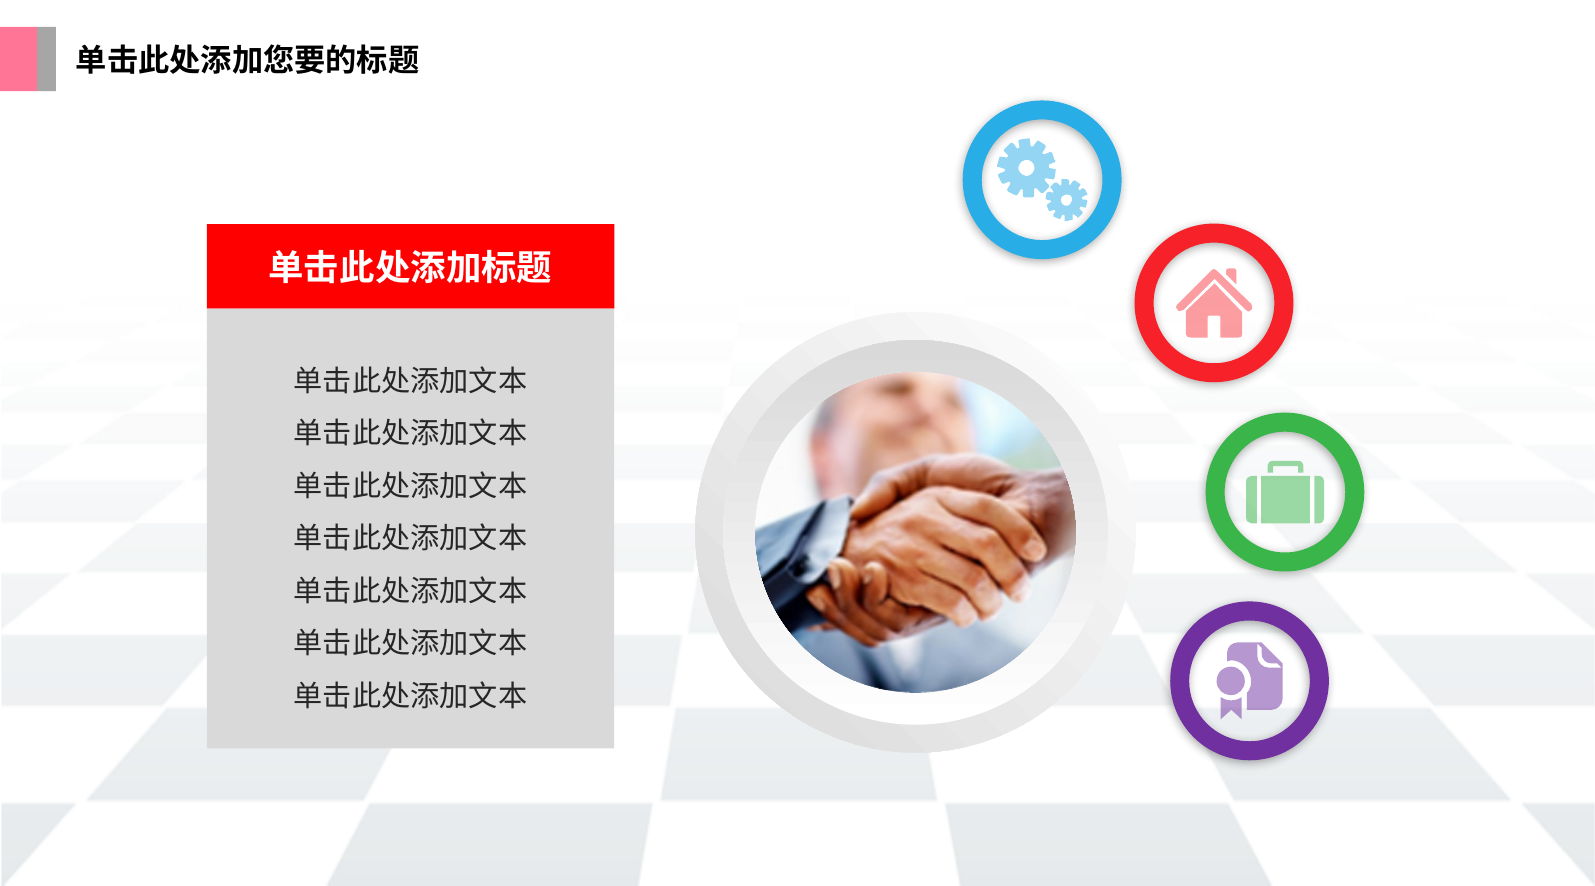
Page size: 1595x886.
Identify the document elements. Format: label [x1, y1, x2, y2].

text_box [1169, 601, 1330, 761]
text_box [962, 100, 1122, 260]
picture [0, 0, 1595, 886]
text_box [206, 223, 615, 749]
text_box [1205, 412, 1365, 572]
text_box [1134, 223, 1294, 383]
text_box [695, 311, 1136, 753]
